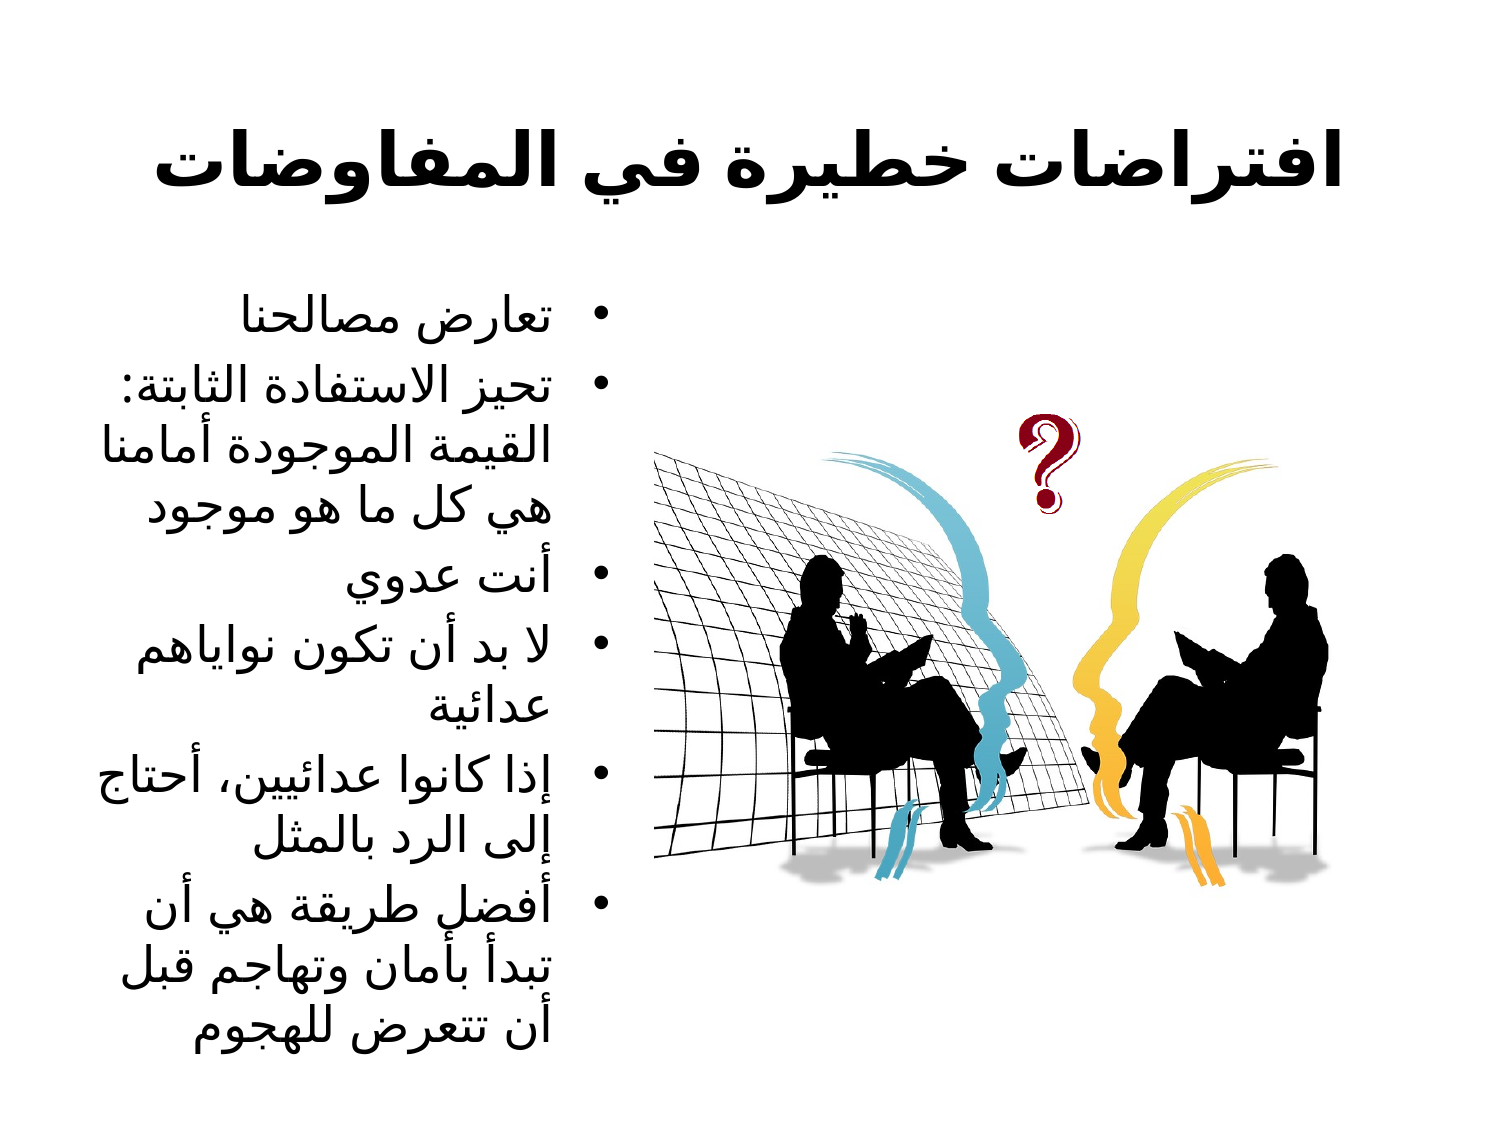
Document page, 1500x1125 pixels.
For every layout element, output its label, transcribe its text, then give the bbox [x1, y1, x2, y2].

picture [654, 374, 1438, 918]
list تعارض مصالحنا تحيز الاستفادة الثابتة: القيمة الموجودة أمامنا هي كل ما هو موجود أنت عدوي لا بد أن تكون نواياهم عدائية إذا كانوا عدائيين، أحتاج إلى الرد بالمثل أفضل طريقة هي أن تبدأ بأمان وتهاجم قبل أن تتعرض للهجوم [75, 275, 625, 1063]
title افتراضات خطيرة في المفاوضات [75, 62, 1425, 250]
